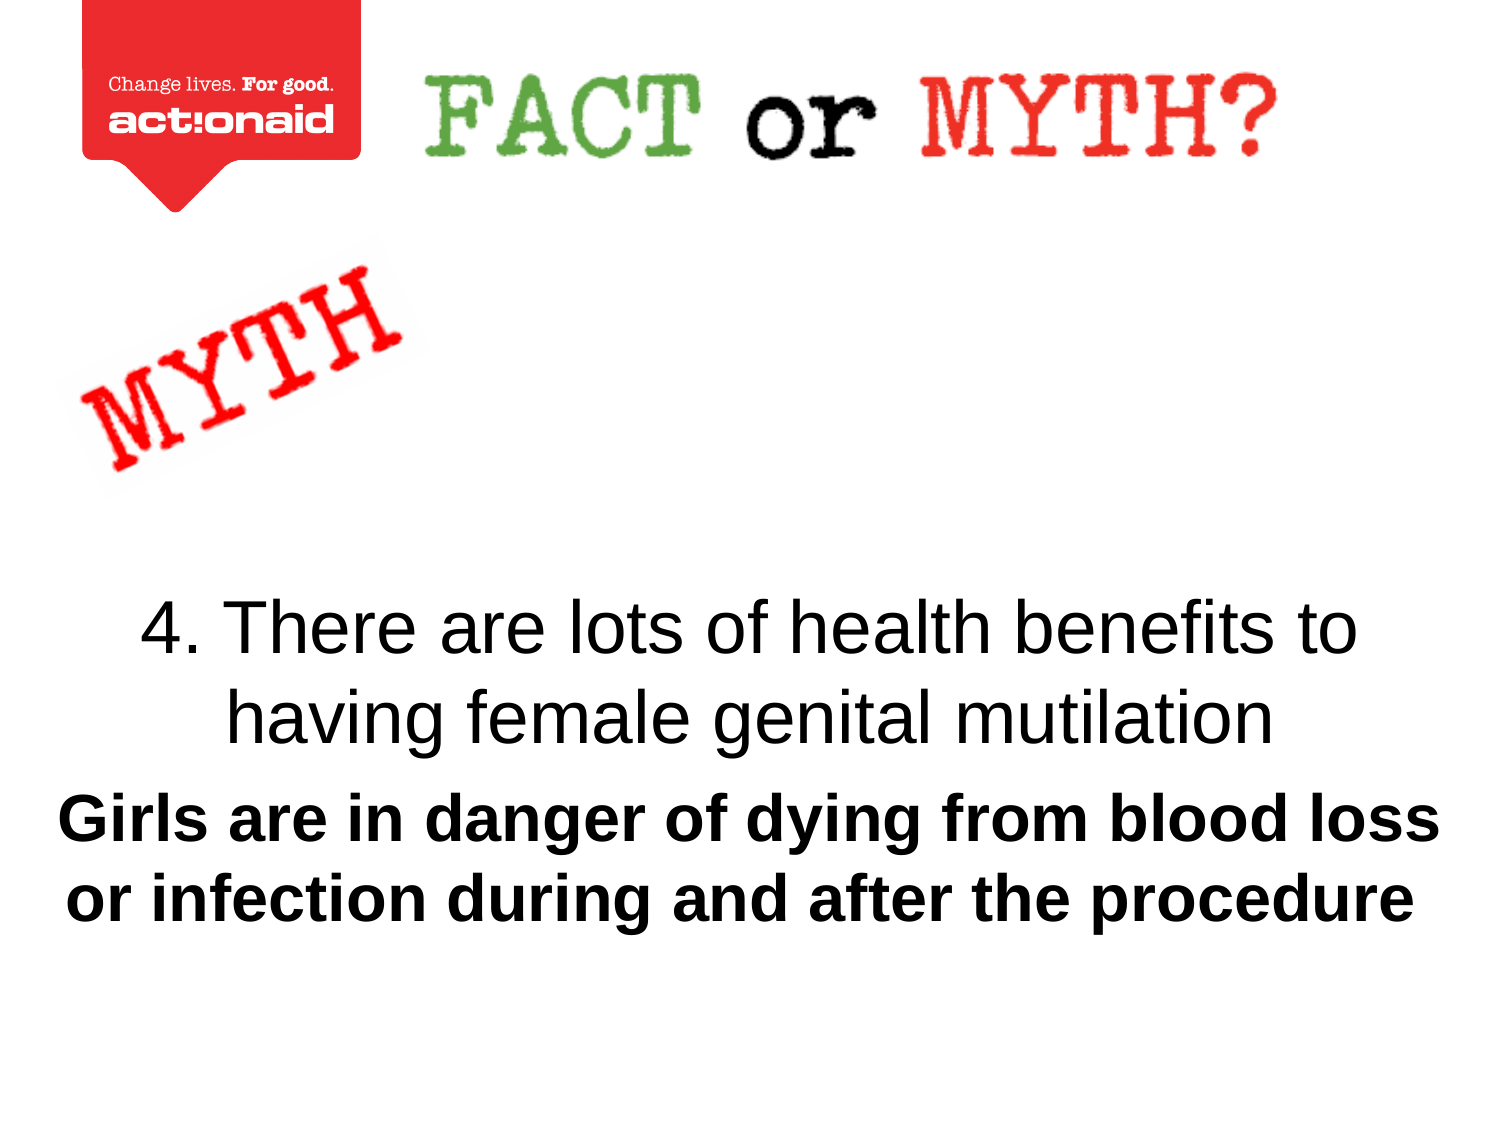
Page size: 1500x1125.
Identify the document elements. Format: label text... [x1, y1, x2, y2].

picture [55, 236, 430, 498]
text_box 4. There are lots of health benefits to having female genital mutilation [42, 571, 1459, 765]
picture [405, 56, 1294, 182]
text_box Girls are in danger of dying from blood loss or infection during and after the procedure [42, 768, 1459, 942]
picture [82, 0, 361, 214]
